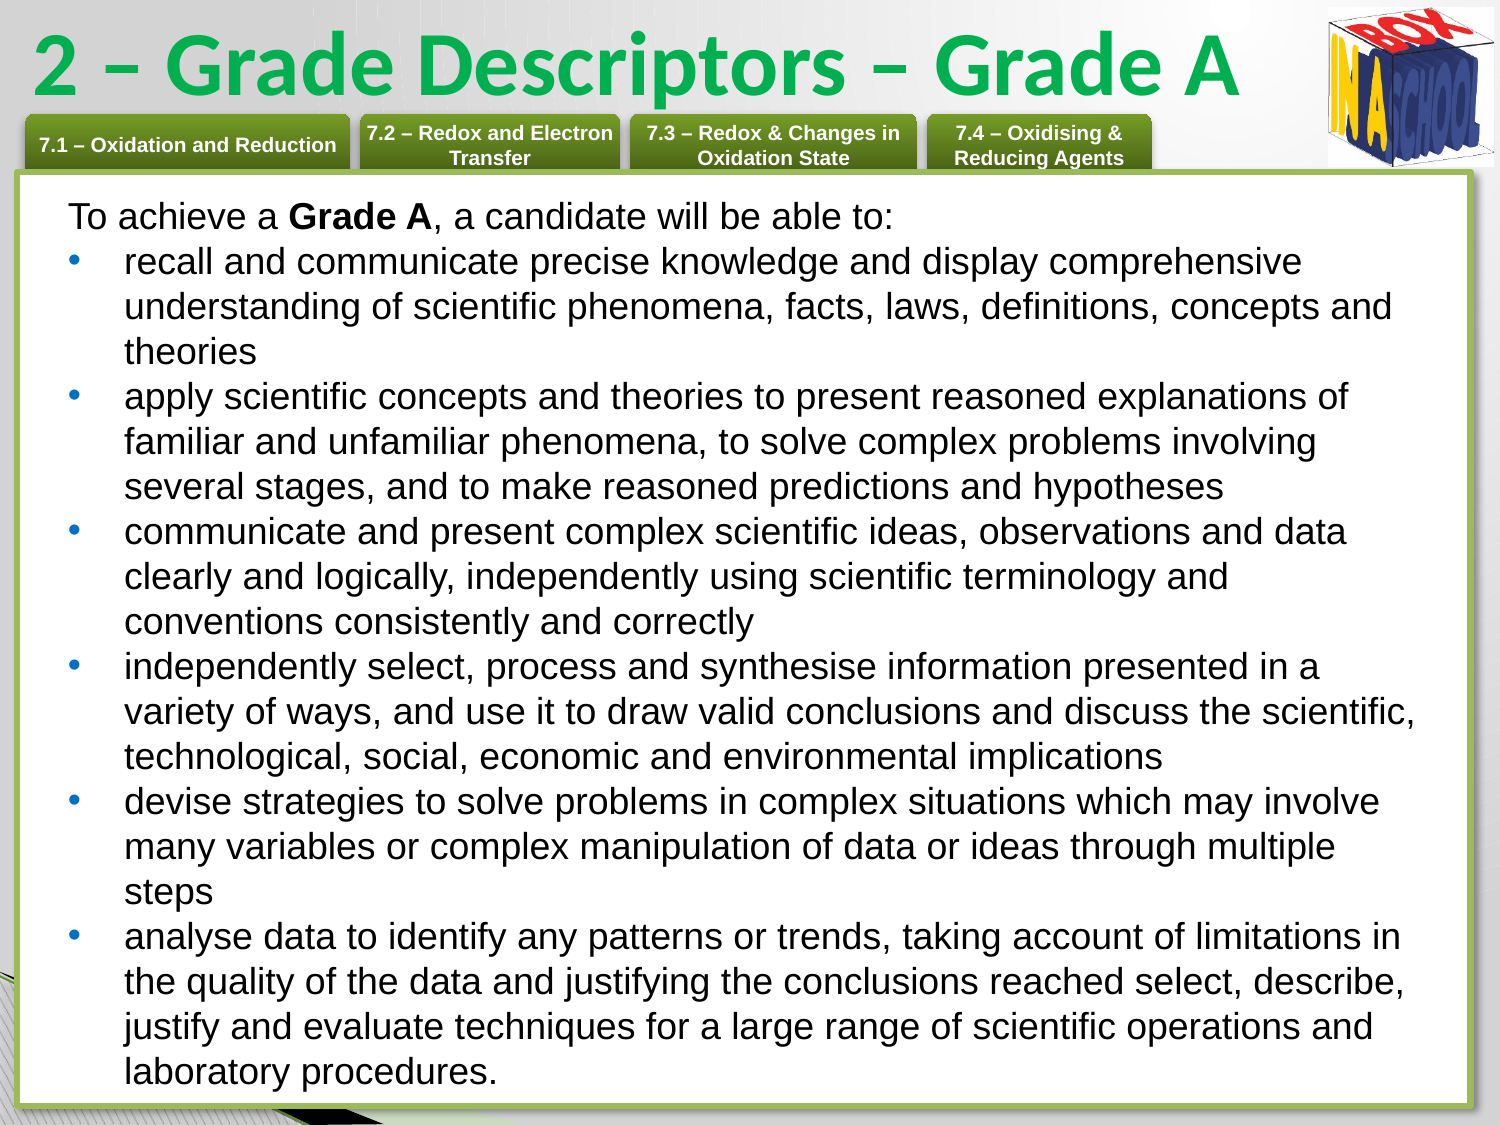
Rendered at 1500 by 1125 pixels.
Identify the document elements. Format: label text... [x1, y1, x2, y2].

title 2 – Grade Descriptors – Grade A [17, 7, 1258, 110]
picture [1328, 7, 1495, 167]
text_box To achieve a Grade A, a candidate will be able to: recall and communicate precise knowledge and display comprehensive understanding of scientific phenomena, facts, laws, definitions, concepts and theories apply scientific concepts and theories to present reasoned explanations of familiar and unfamiliar phenomena, to solve complex problems involving several stages, and to make reasoned predictions and hypotheses communicate and present complex scientific ideas, observations and data clearly and logically, independently using scientific terminology and conventions consistently and correctly independently select, process and synthesise information presented in a variety of ways, and use it to draw valid conclusions and discuss the scientific, technological, social, economic and environmental implications devise strategies to solve problems in complex situations which may involve many variables or complex manipulation of data or ideas through multiple steps analyse data to identify any patterns or trends, taking account of limitations in the quality of the data and justifying the conclusions reached select, describe, justify and evaluate techniques for a large range of scientific operations and laboratory procedures. [53, 184, 1436, 1100]
picture [281, 1114, 303, 1125]
